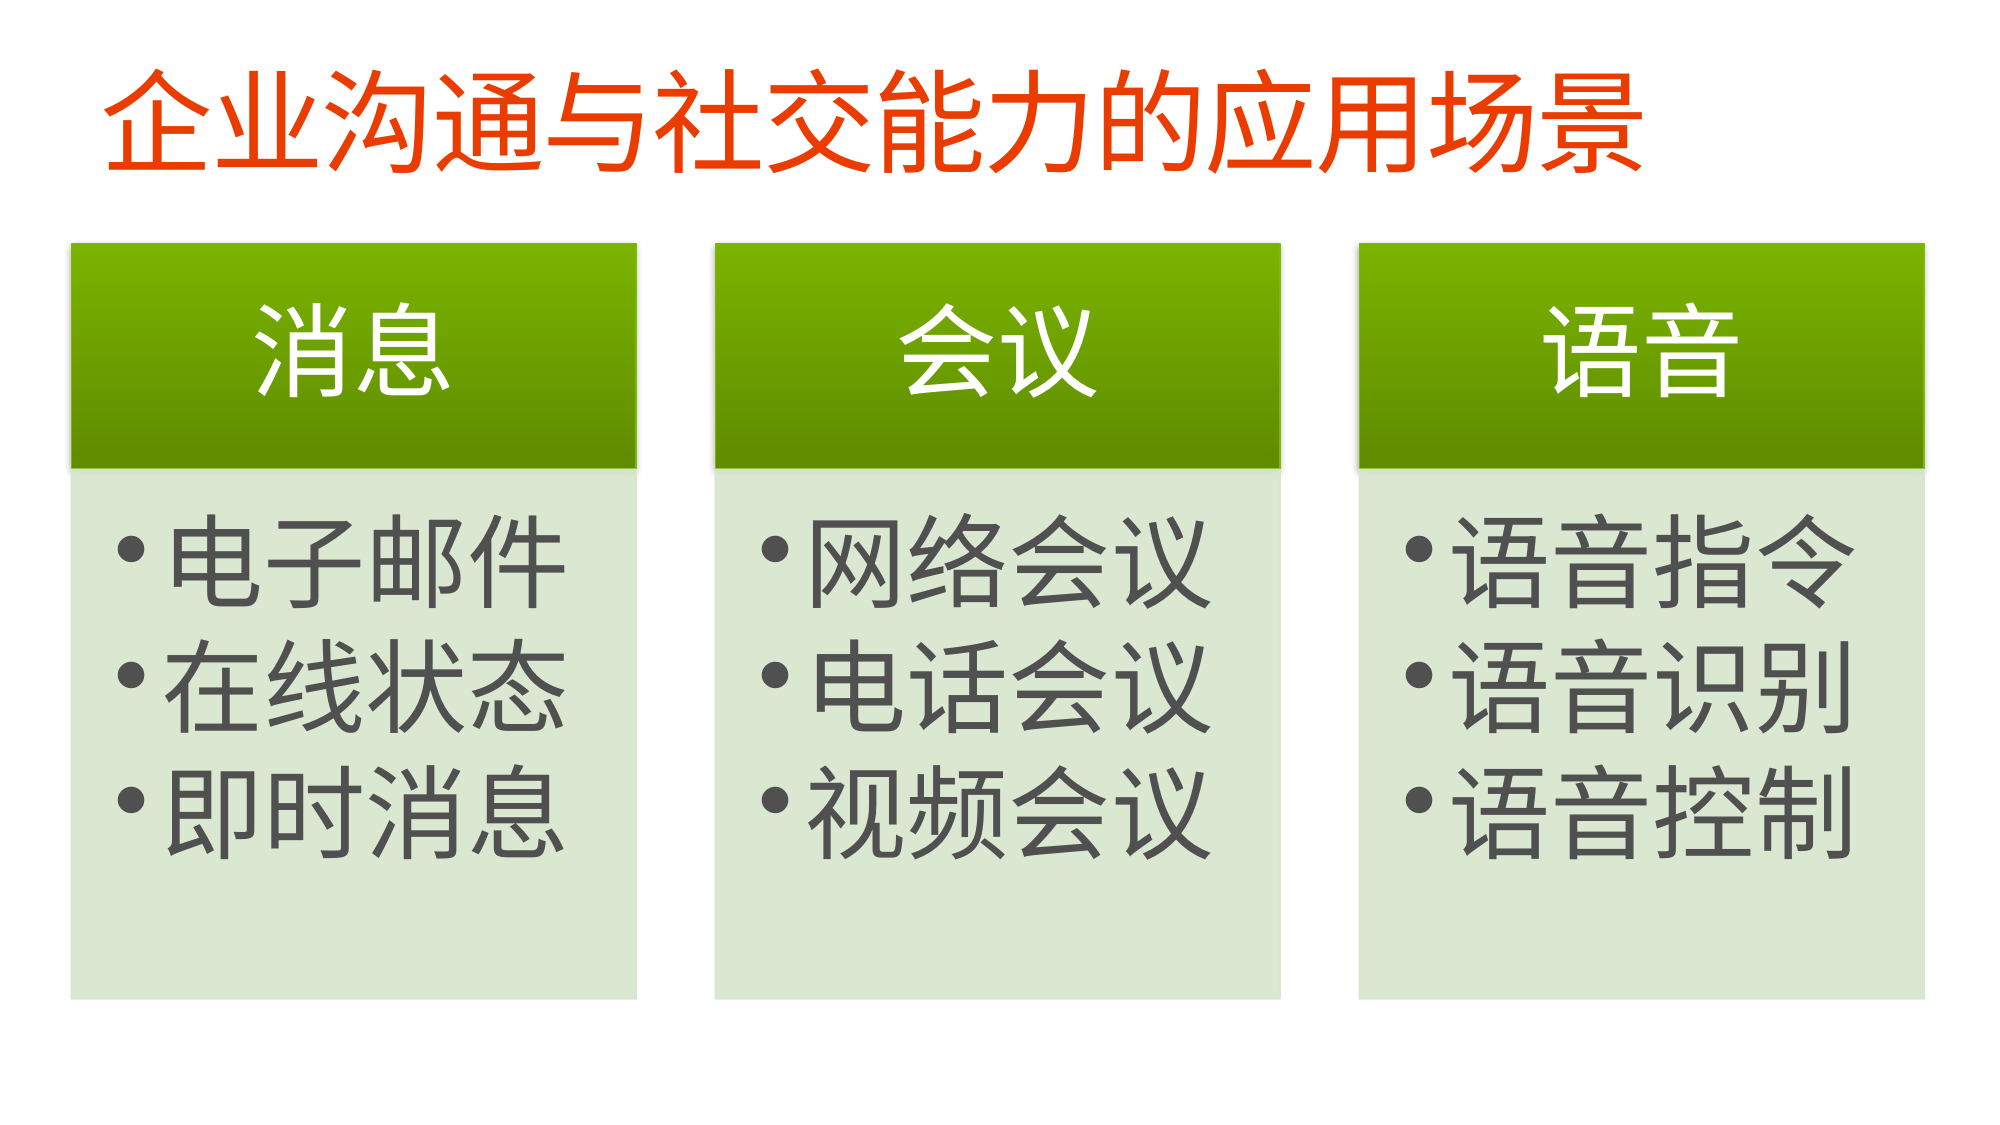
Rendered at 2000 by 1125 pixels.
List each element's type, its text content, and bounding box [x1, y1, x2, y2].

title 企业沟通与社交能力的应用场景 [85, 59, 1925, 188]
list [70, 239, 1925, 1004]
